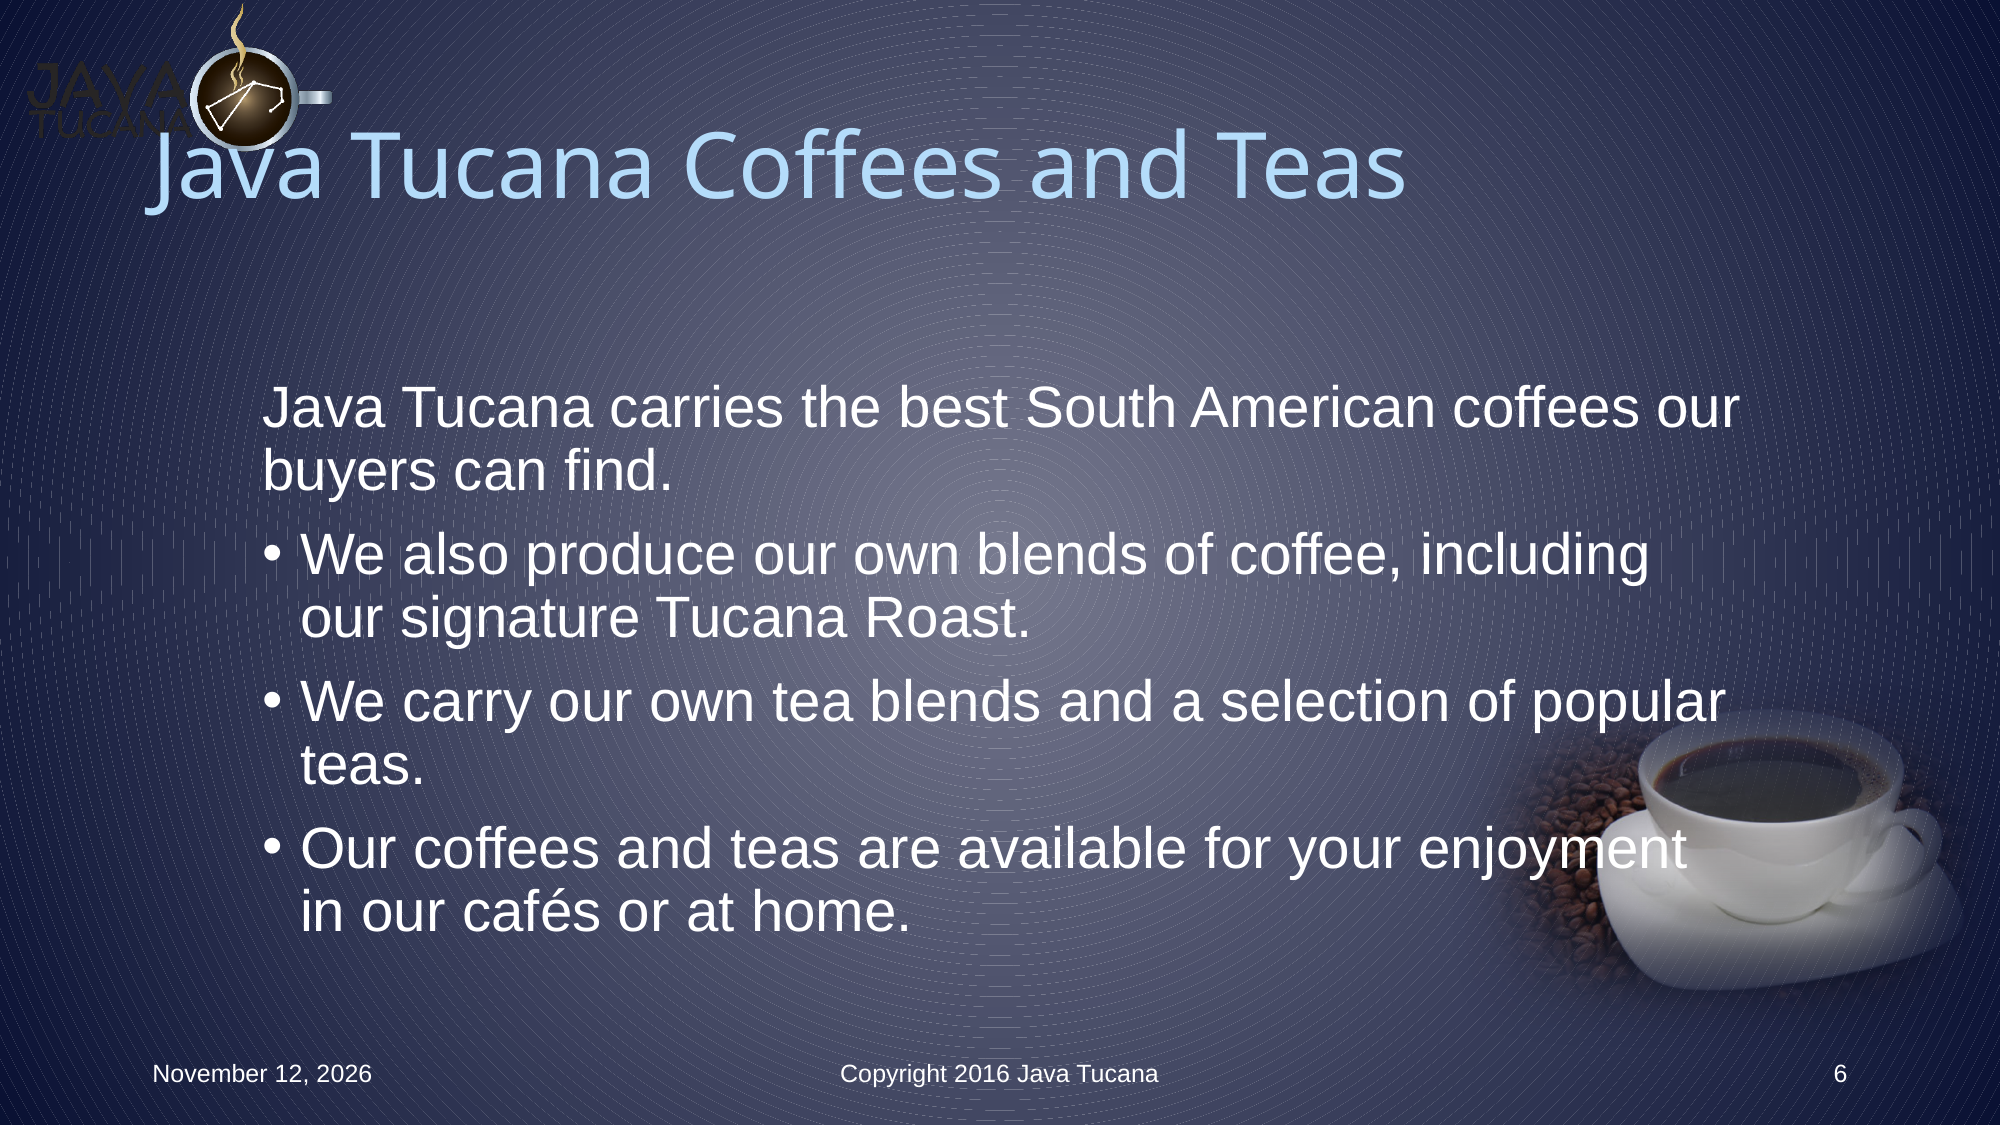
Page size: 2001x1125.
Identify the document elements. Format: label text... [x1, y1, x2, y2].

footer Copyright 2016 Java Tucana [662, 1042, 1338, 1103]
slide_number 6 [1412, 1042, 1863, 1103]
title Java Tucana Coffees and Teas [137, 59, 1863, 278]
picture [1763, 776, 1906, 946]
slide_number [137, 1042, 588, 1103]
list Java Tucana carries the best South American coffees our buyers can find. We also produce our own blends of coffee, including our signature Tucana Roast. We carry our own tea blends and a selection of popular teas. Our coffees and teas are available for your enjoyment in our cafés or at home. [247, 370, 1763, 1030]
picture [13, 0, 341, 159]
